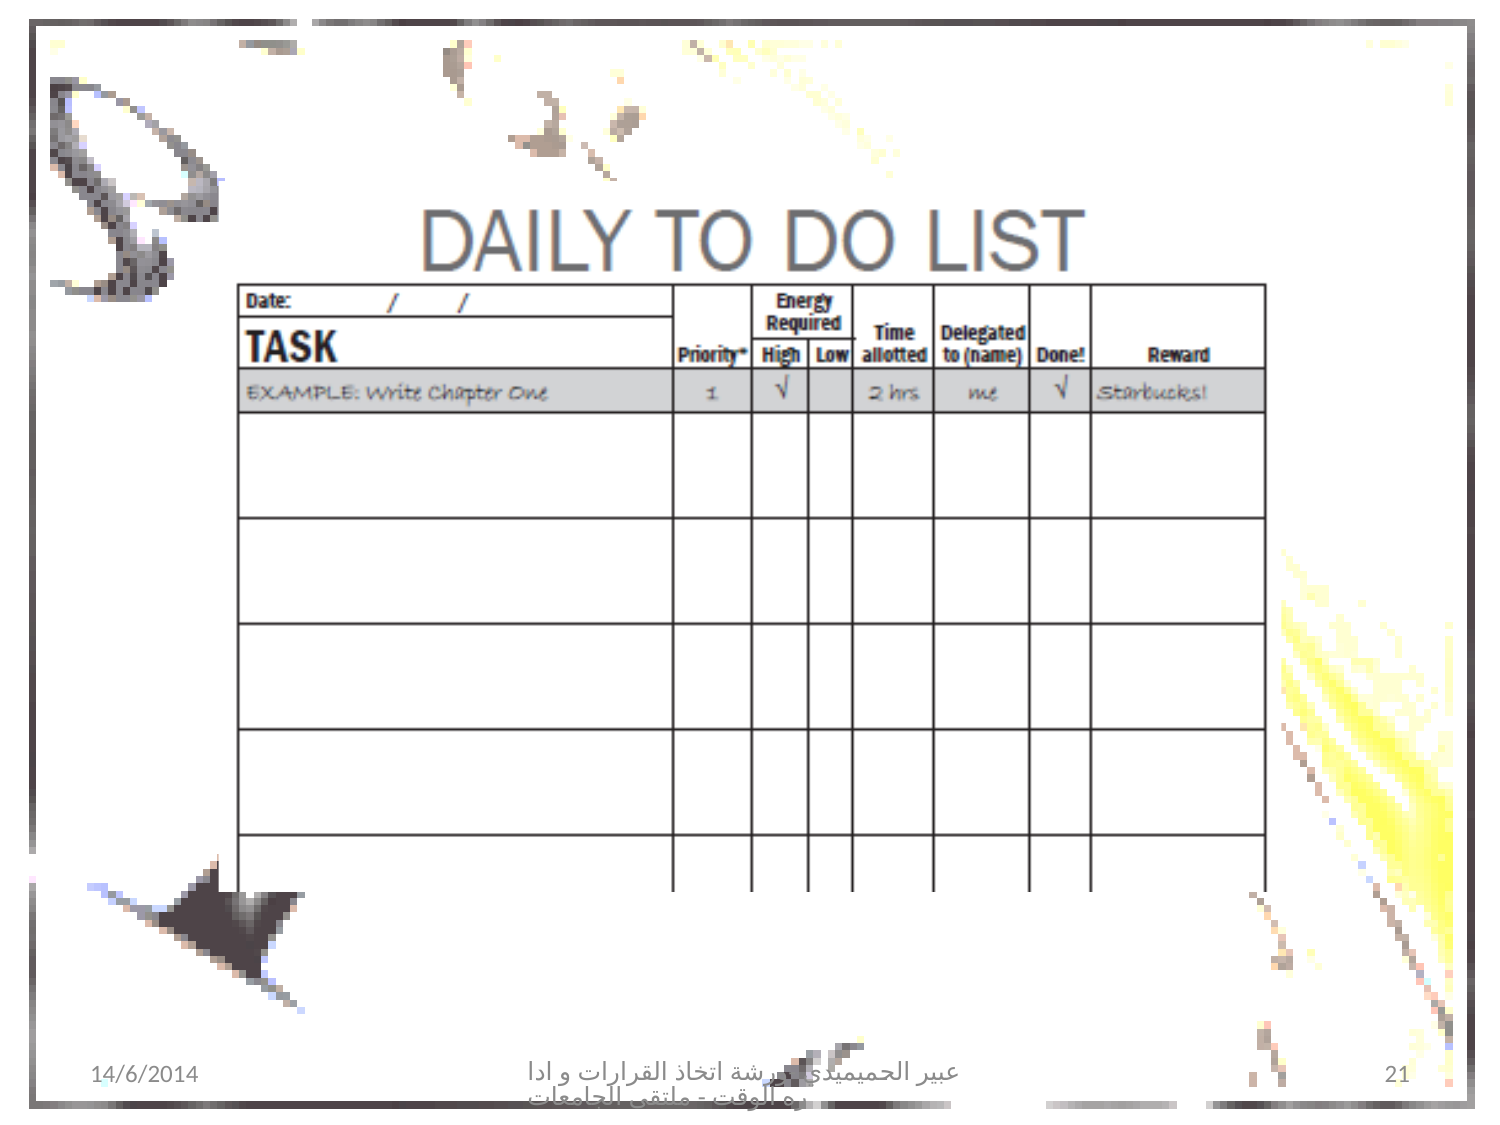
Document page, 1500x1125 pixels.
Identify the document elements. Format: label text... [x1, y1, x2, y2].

picture [29, 19, 1475, 1109]
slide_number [75, 1042, 425, 1103]
slide_number 21 [1074, 1042, 1425, 1103]
footer عبير الحميميدي -ورشة اتخاذ القرارات و اداره الوقت - ملتقى الجامعات [512, 1042, 988, 1103]
